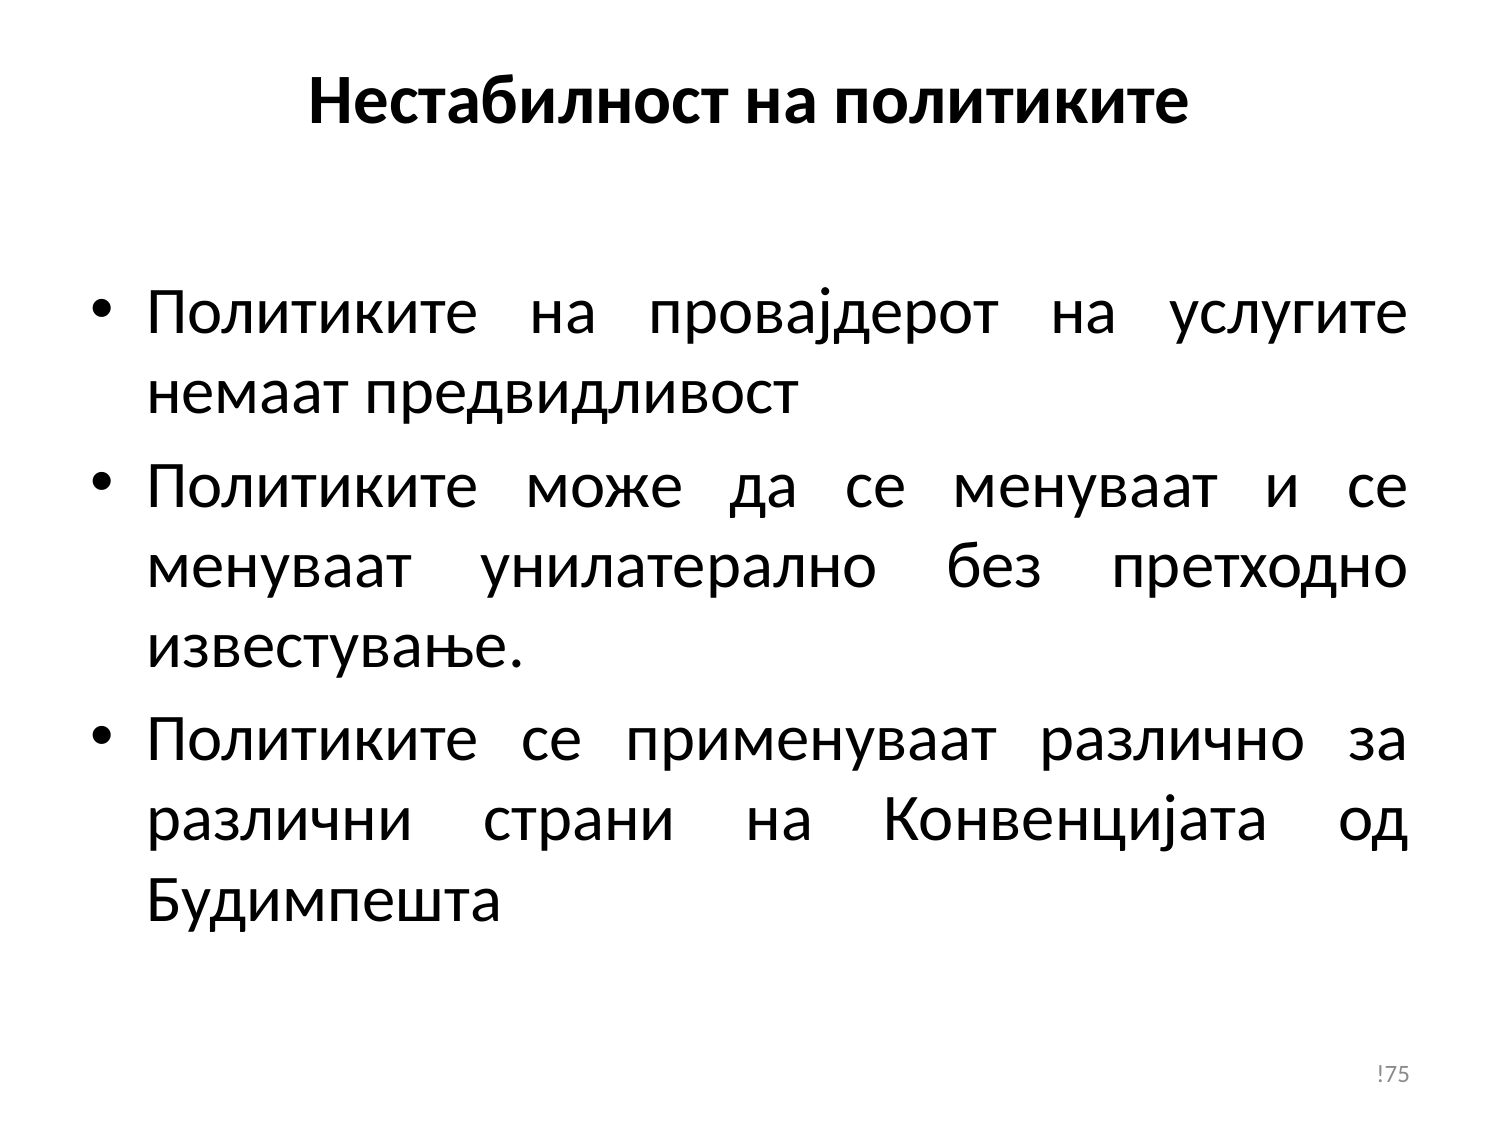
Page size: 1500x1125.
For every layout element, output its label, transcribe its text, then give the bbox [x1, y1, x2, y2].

title Нестабилност на политиките [75, 45, 1425, 233]
list Политиките на провајдерот на услугите немаат предвидливост Политиките може да се менуваат и се менуваат унилатерално без претходно известување. Политиките се применуваат различно за различни страни на Конвенцијата од Будимпешта [75, 259, 1425, 1073]
slide_number !75 [1074, 1042, 1425, 1103]
